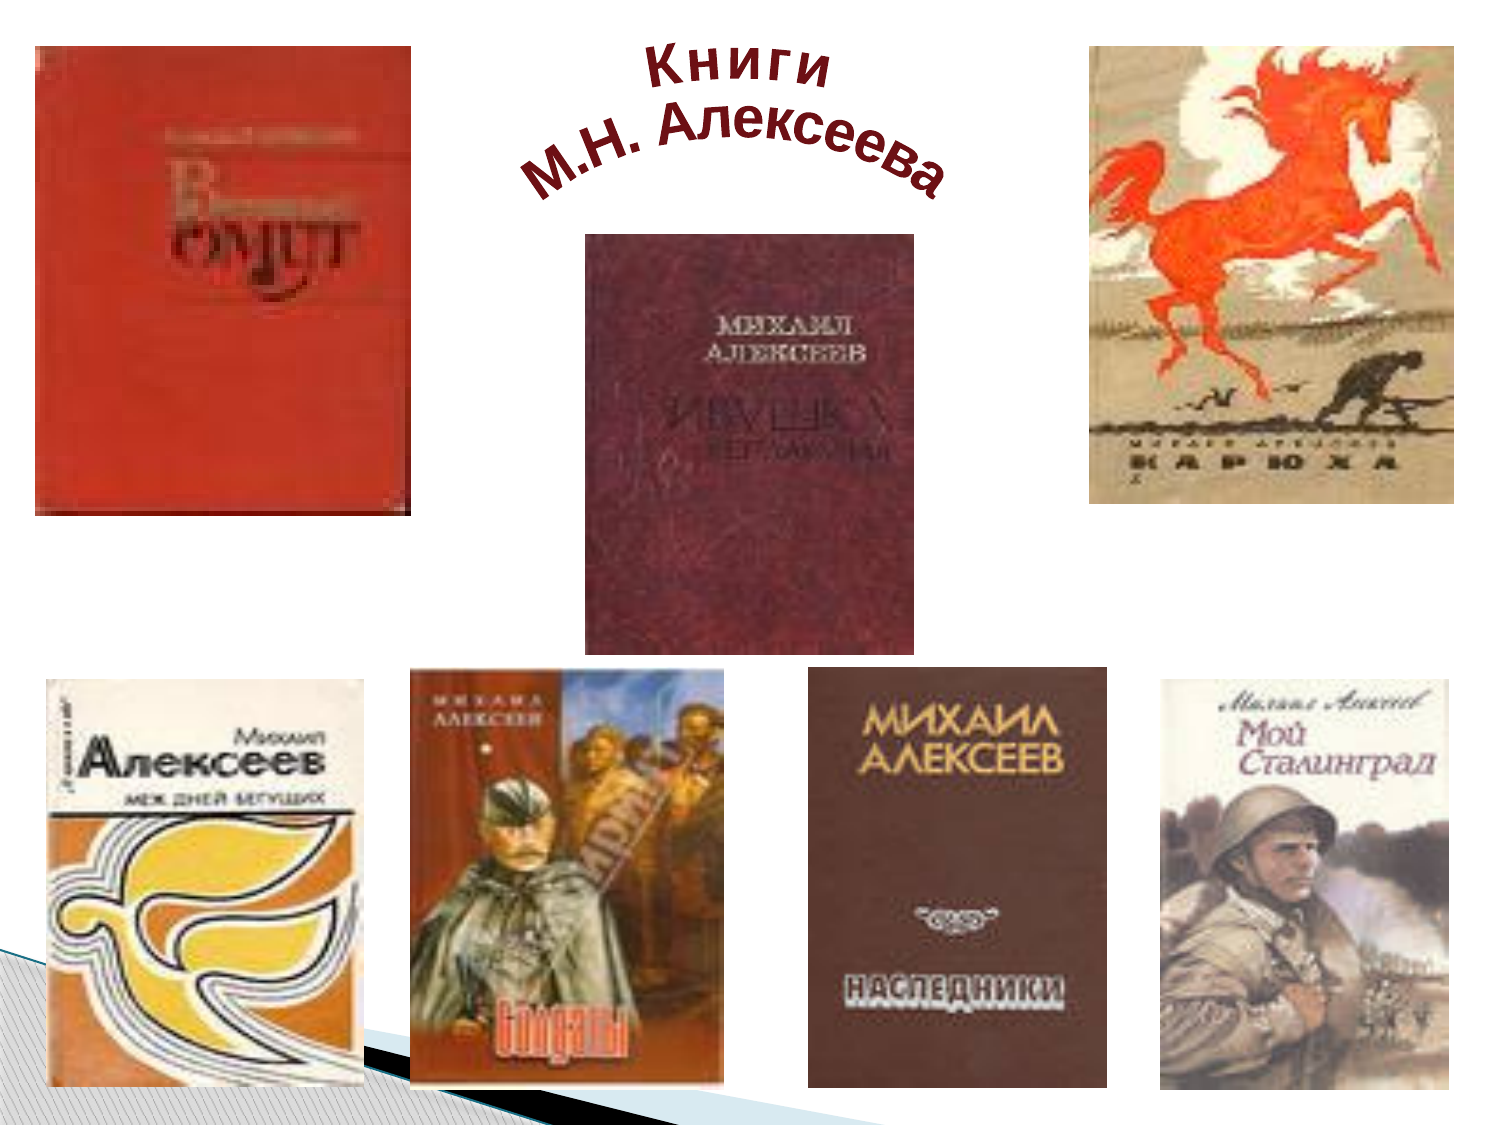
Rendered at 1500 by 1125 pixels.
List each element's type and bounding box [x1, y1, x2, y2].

picture [1089, 46, 1454, 505]
picture [585, 234, 915, 655]
picture [409, 667, 724, 1091]
picture [808, 667, 1108, 1088]
picture [1159, 679, 1449, 1091]
picture [34, 46, 411, 516]
picture [46, 679, 364, 1087]
